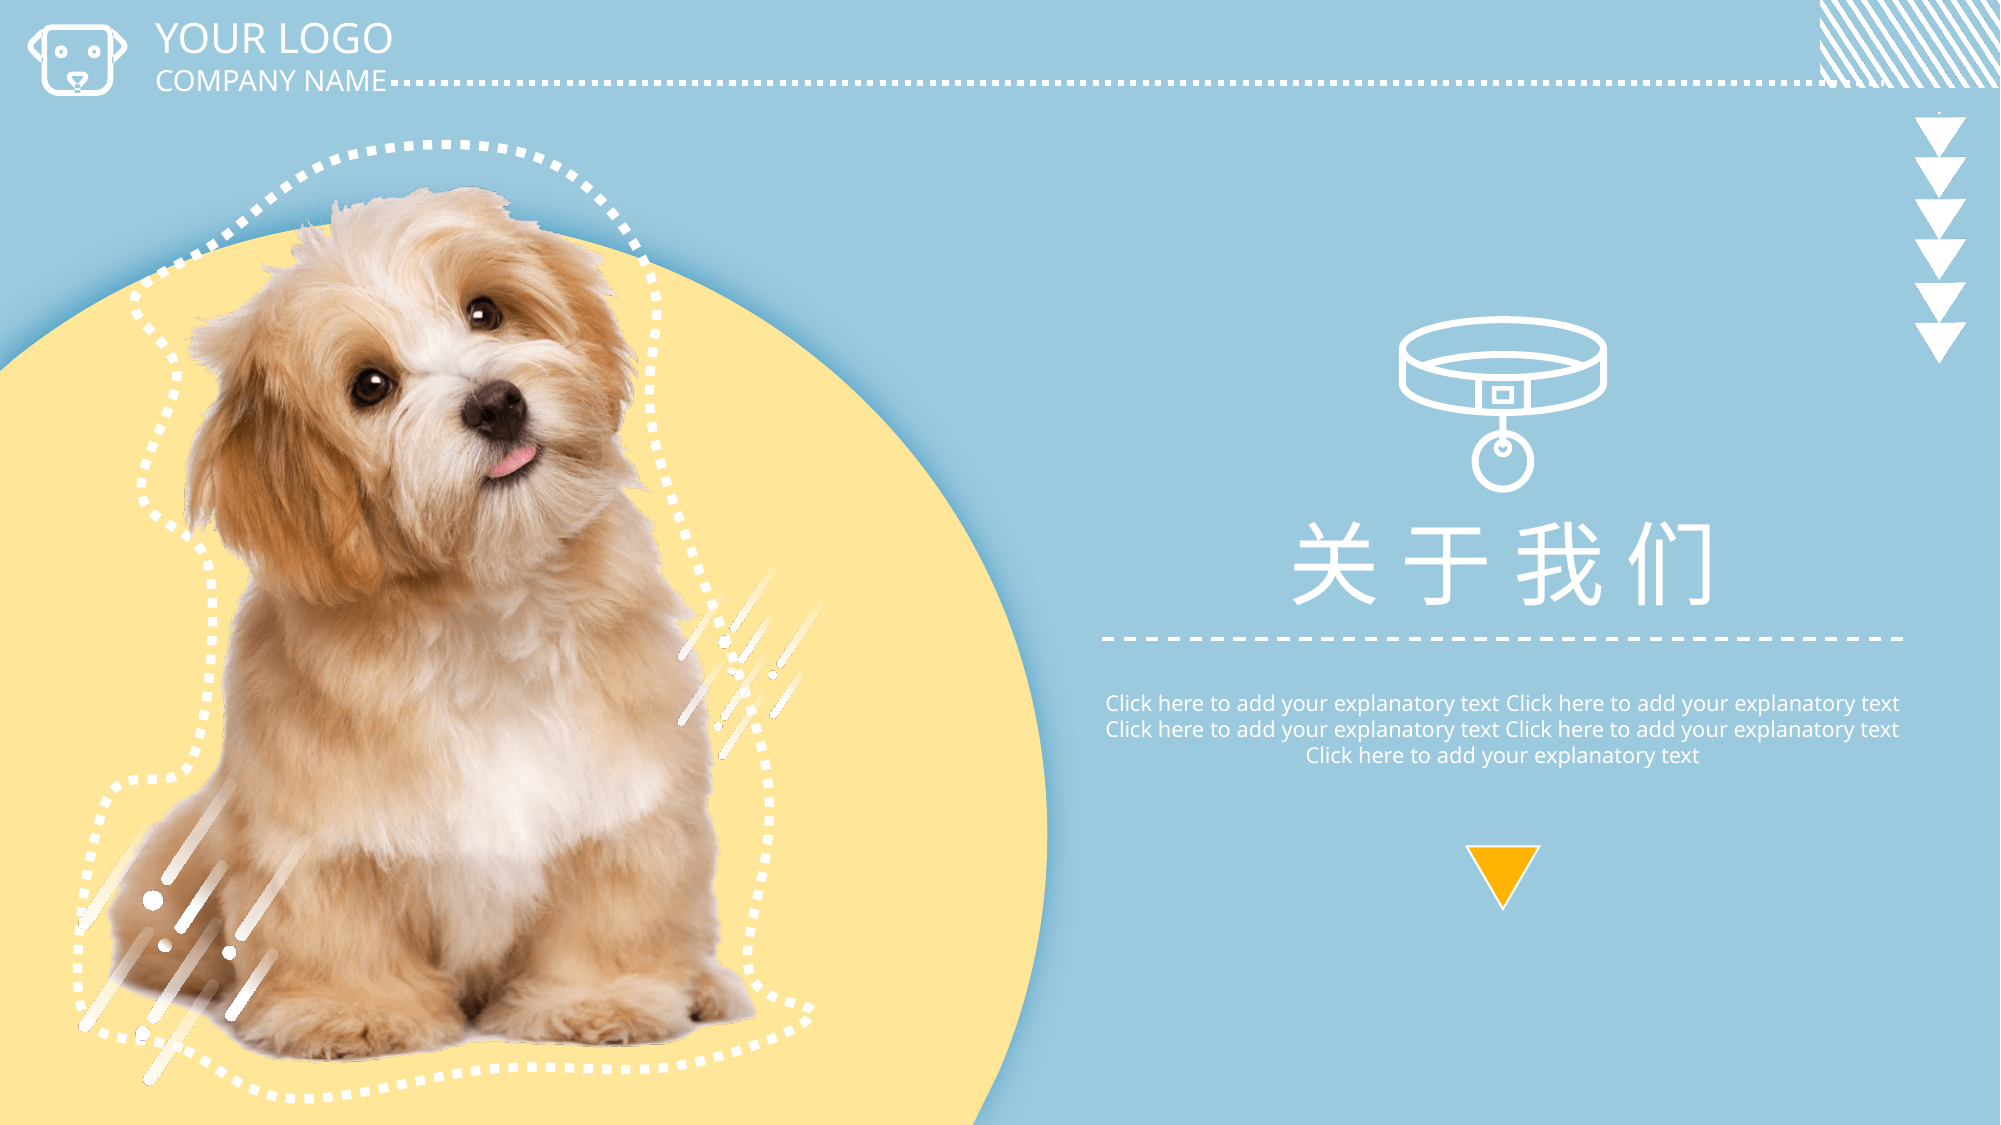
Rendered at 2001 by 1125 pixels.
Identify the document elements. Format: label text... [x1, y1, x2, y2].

text_box [27, 24, 128, 96]
text_box Click here to add your explanatory text Click here to add your explanatory text Click here to add your explanatory text Click here to add your explanatory text Click here to add your explanatory text [1072, 681, 1934, 776]
picture [1819, 0, 2001, 91]
text_box 关 于 我 们 [1021, 499, 1985, 624]
picture [0, 111, 890, 1125]
picture [1897, 112, 1985, 386]
text_box [1398, 316, 1608, 493]
text_box [1464, 845, 1542, 912]
text_box YOUR LOGO COMPANY NAME [140, 4, 409, 105]
text_box [0, 0, 2000, 1125]
text_box [865, 400, 1049, 1125]
